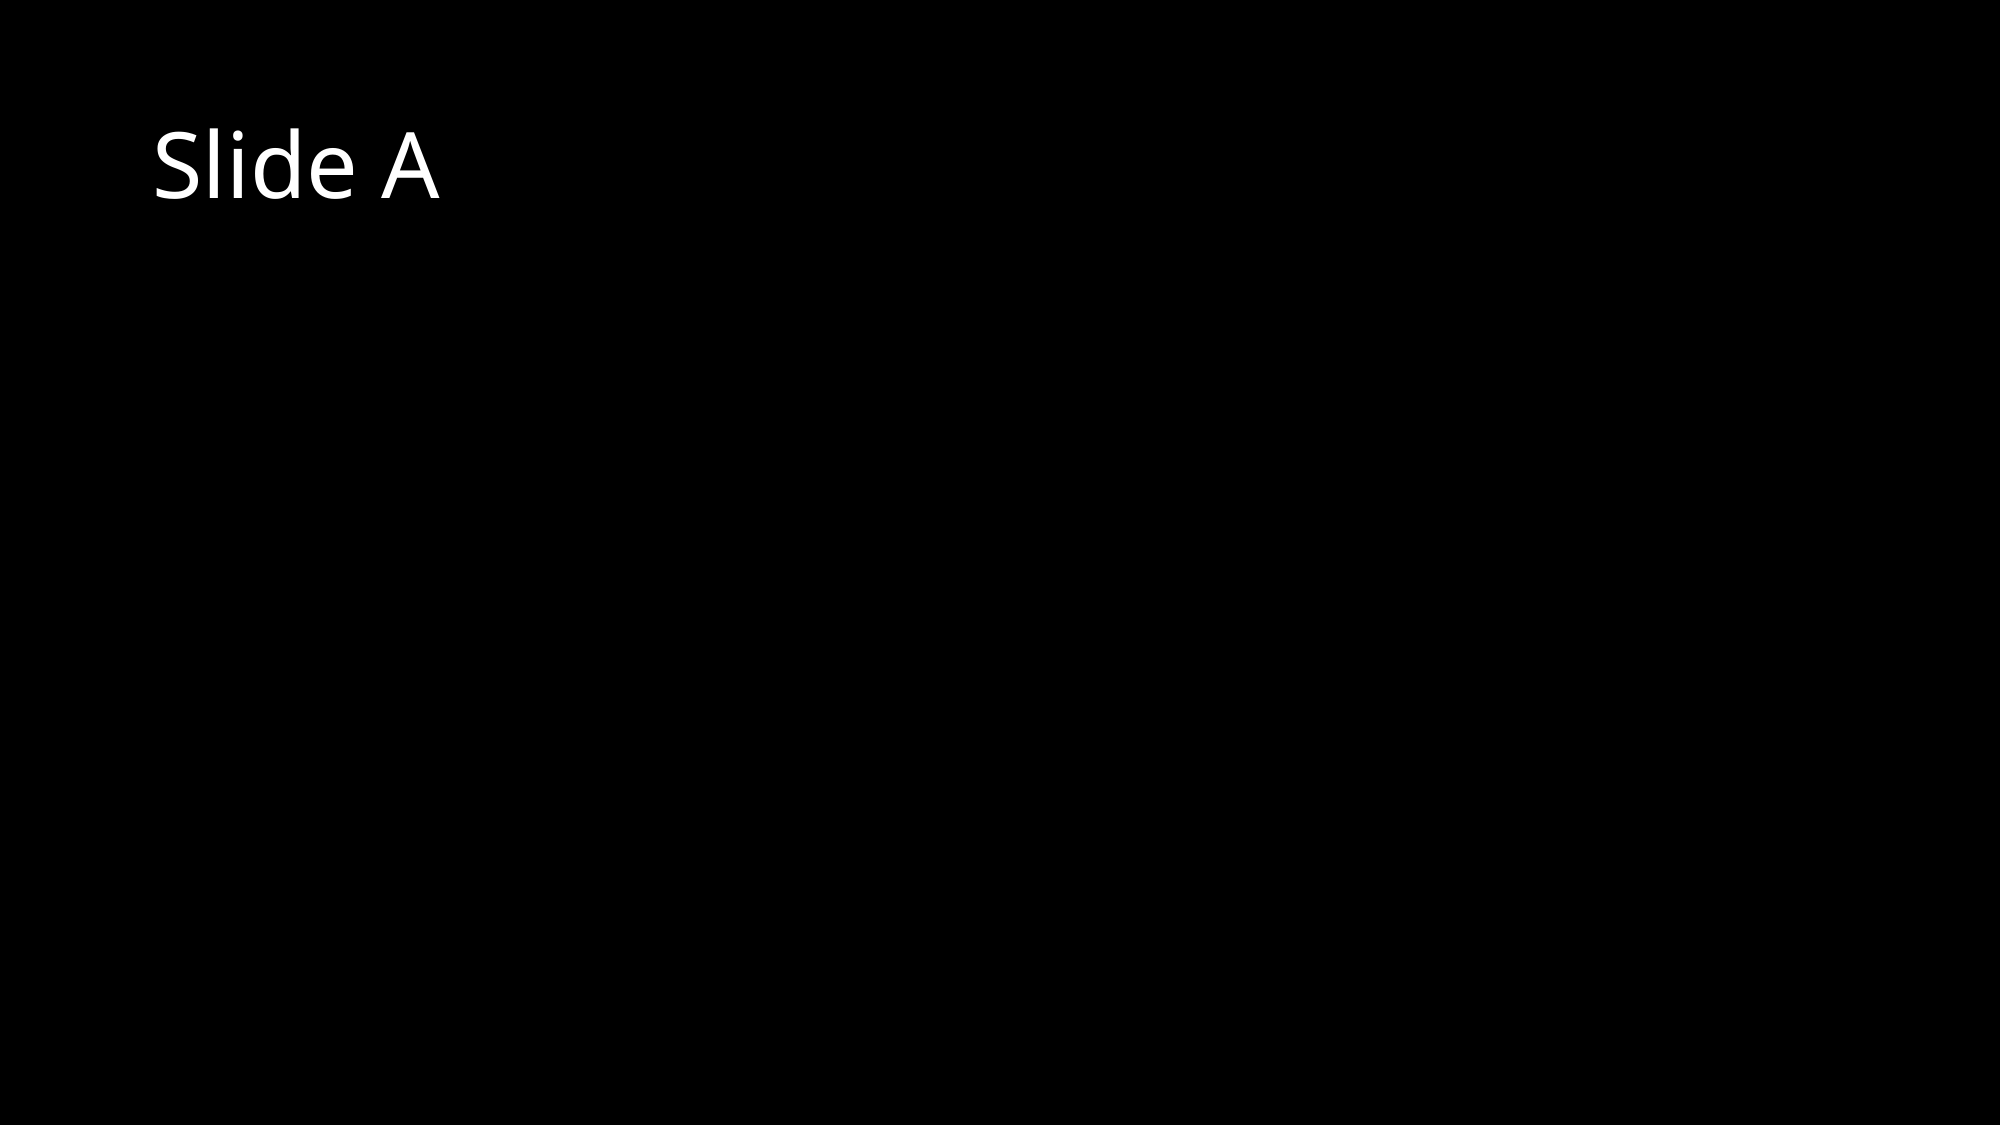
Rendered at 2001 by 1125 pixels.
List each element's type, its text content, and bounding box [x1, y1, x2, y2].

title Slide A [137, 59, 1863, 278]
